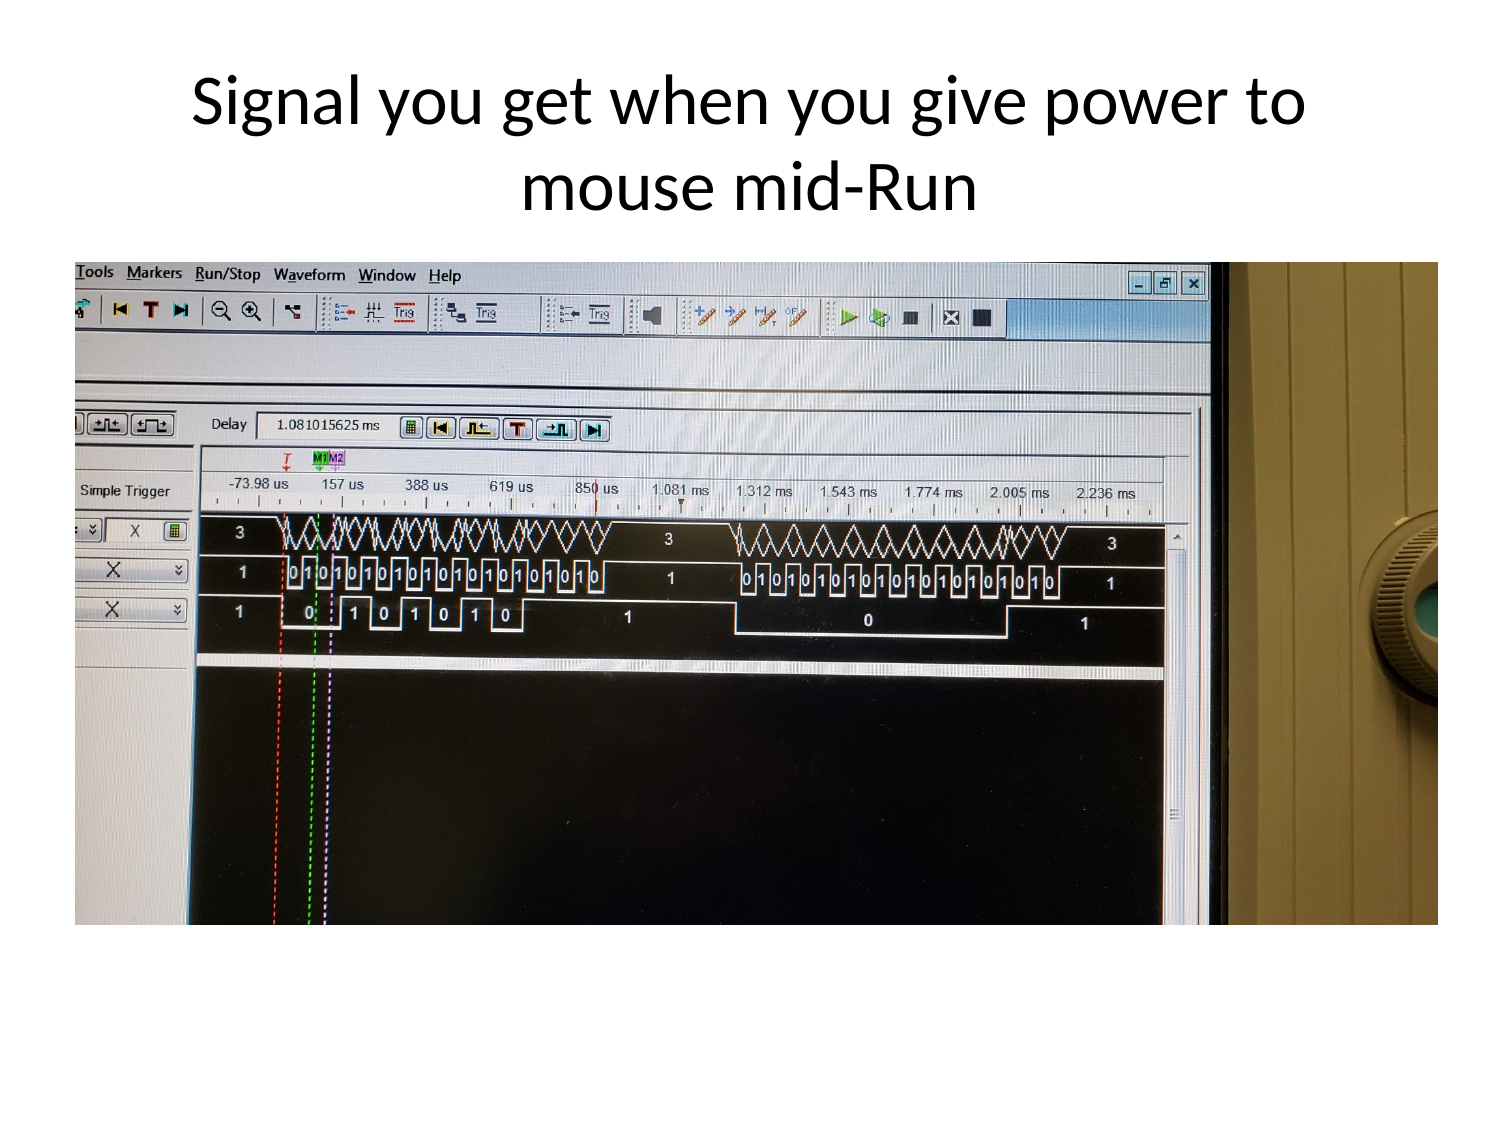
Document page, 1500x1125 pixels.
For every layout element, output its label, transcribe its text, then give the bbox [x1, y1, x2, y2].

picture [74, 262, 1439, 926]
title Signal you get when you give power to mouse mid-Run [75, 45, 1425, 233]
